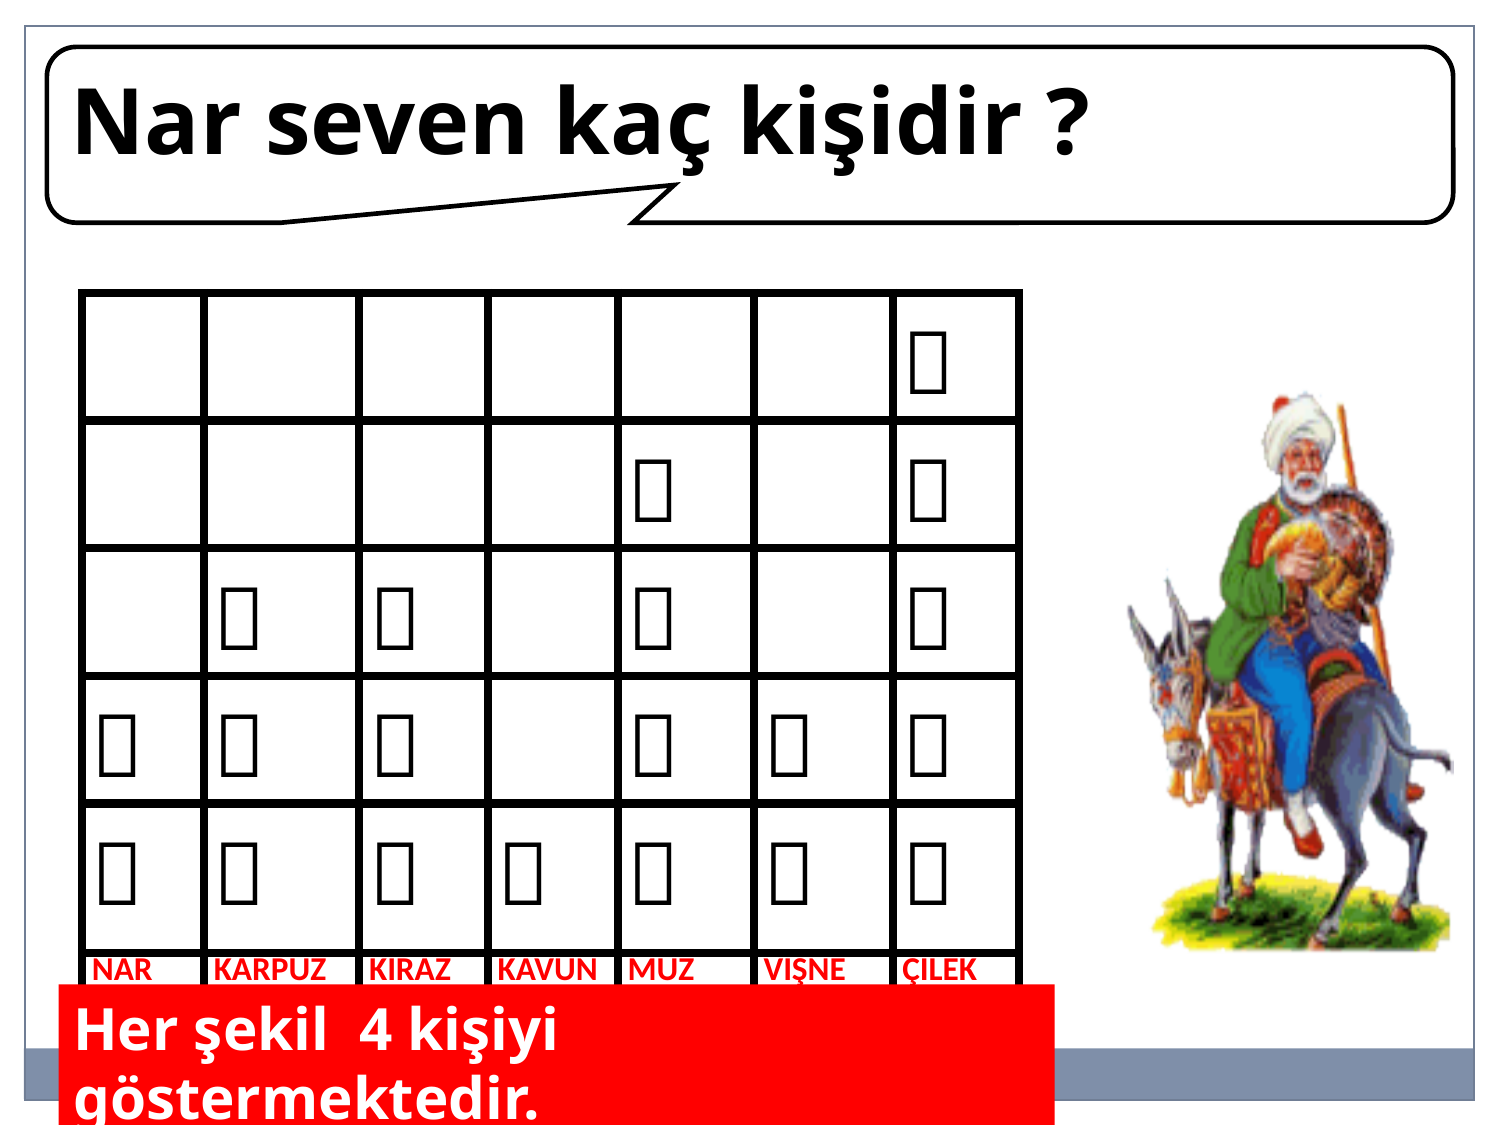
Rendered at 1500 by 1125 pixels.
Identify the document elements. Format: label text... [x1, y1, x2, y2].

table_cell [363, 425, 484, 544]
table_cell [492, 552, 614, 672]
table_cell [758, 552, 889, 672]
table_cell  [622, 680, 750, 799]
text_box Her şekil 4 kişiyi göstermektedir. [58, 984, 1055, 1125]
table_header  [897, 297, 1015, 416]
table_cell KARPUZ [208, 957, 355, 984]
table_cell MUZ [622, 957, 750, 984]
table_header [492, 297, 614, 416]
text_box Nar seven kaç kişidir ? [46, 46, 1454, 223]
table_cell  [86, 680, 200, 799]
table_cell KİRAZ [363, 957, 484, 984]
table_cell [86, 552, 200, 672]
table_cell  [208, 808, 355, 949]
table_cell  [86, 808, 200, 949]
table_cell  [208, 552, 355, 672]
table_cell [492, 680, 614, 799]
table_cell [86, 425, 200, 544]
table_header [86, 297, 200, 416]
table_cell  [897, 808, 1015, 949]
table_header [622, 297, 750, 416]
table_cell [758, 425, 889, 544]
picture [1124, 351, 1454, 962]
table_cell  [363, 552, 484, 672]
table_header [363, 297, 484, 416]
table_cell  [363, 680, 484, 799]
table_header [208, 297, 355, 416]
table_cell  [897, 680, 1015, 799]
table_cell [208, 425, 355, 544]
table_cell KAVUN [492, 957, 614, 984]
table_cell  [622, 425, 750, 544]
table_cell [492, 425, 614, 544]
table_cell  [622, 552, 750, 672]
table_cell  [897, 552, 1015, 672]
table_cell  [622, 808, 750, 949]
table_cell  [492, 808, 614, 949]
table_cell  [758, 808, 889, 949]
table_cell NAR [86, 957, 200, 984]
table_cell  [758, 680, 889, 799]
table_cell  [208, 680, 355, 799]
table_cell ÇİLEK [897, 957, 1015, 984]
table_cell  [897, 425, 1015, 544]
table_header [758, 297, 889, 416]
table_cell  [363, 808, 484, 949]
table_cell VİŞNE [758, 957, 889, 984]
